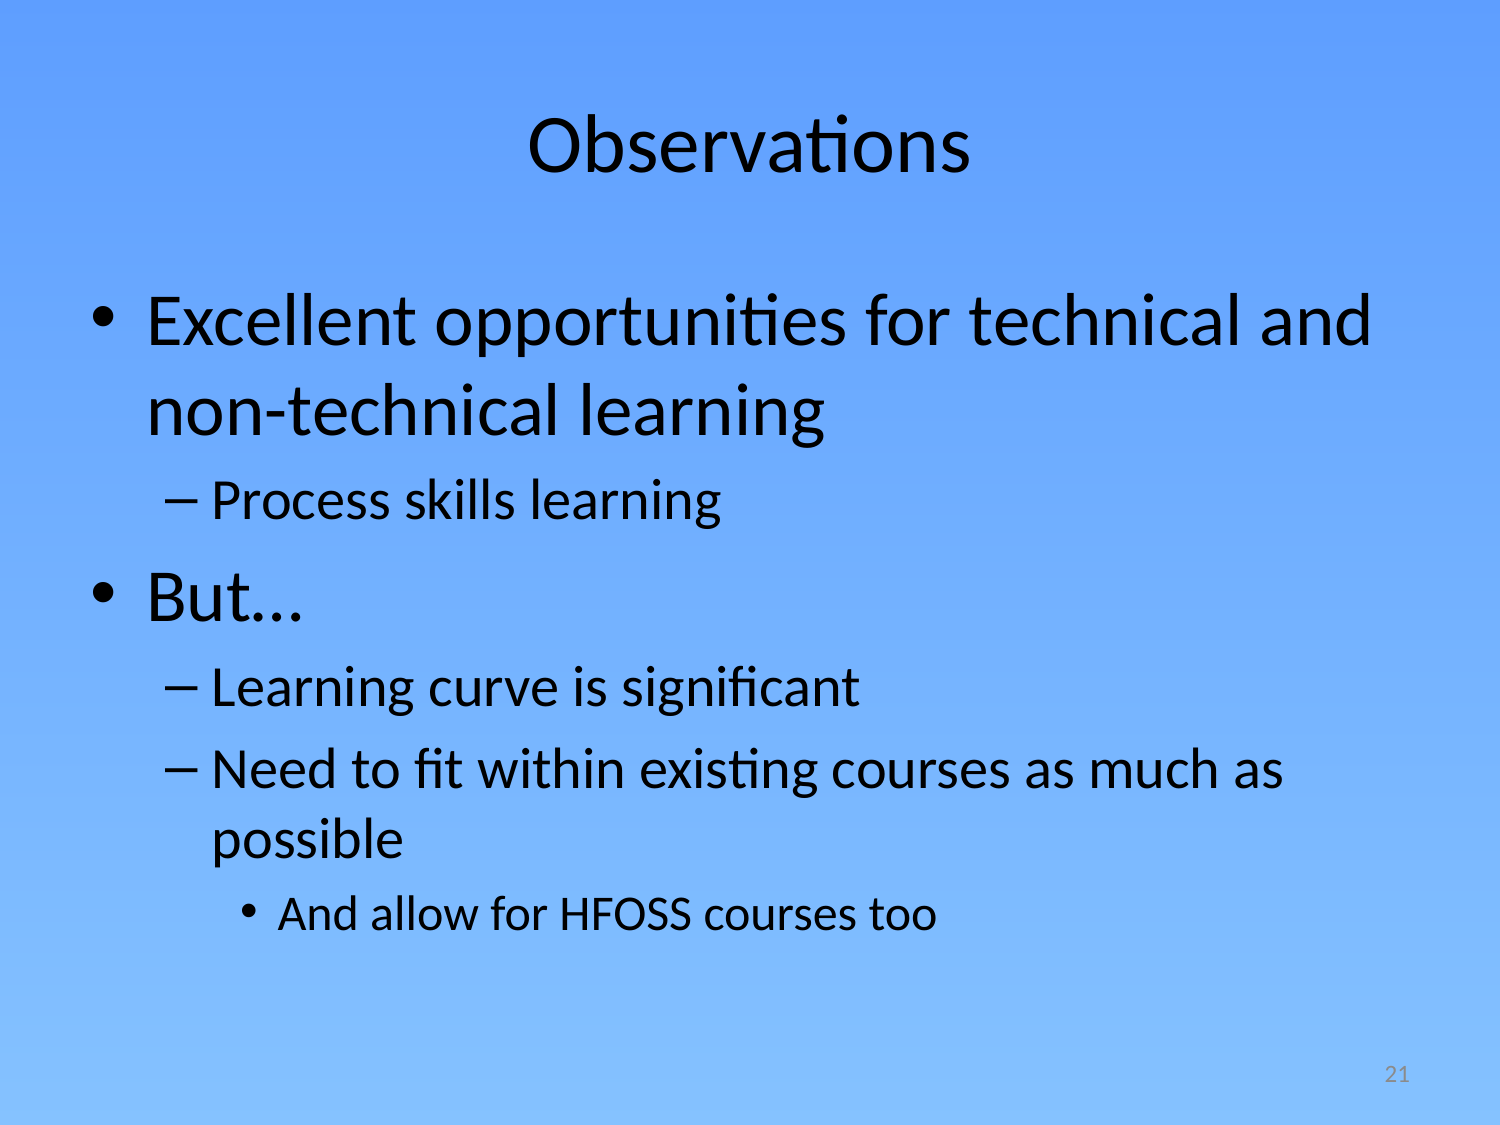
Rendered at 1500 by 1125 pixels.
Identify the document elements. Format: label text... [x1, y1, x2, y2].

list Excellent opportunities for technical and non-technical learning Process skills learning But… Learning curve is significant Need to fit within existing courses as much as possible And allow for HFOSS courses too [75, 262, 1425, 1005]
slide_number 21 [1074, 1042, 1425, 1103]
title Observations [75, 45, 1425, 233]
